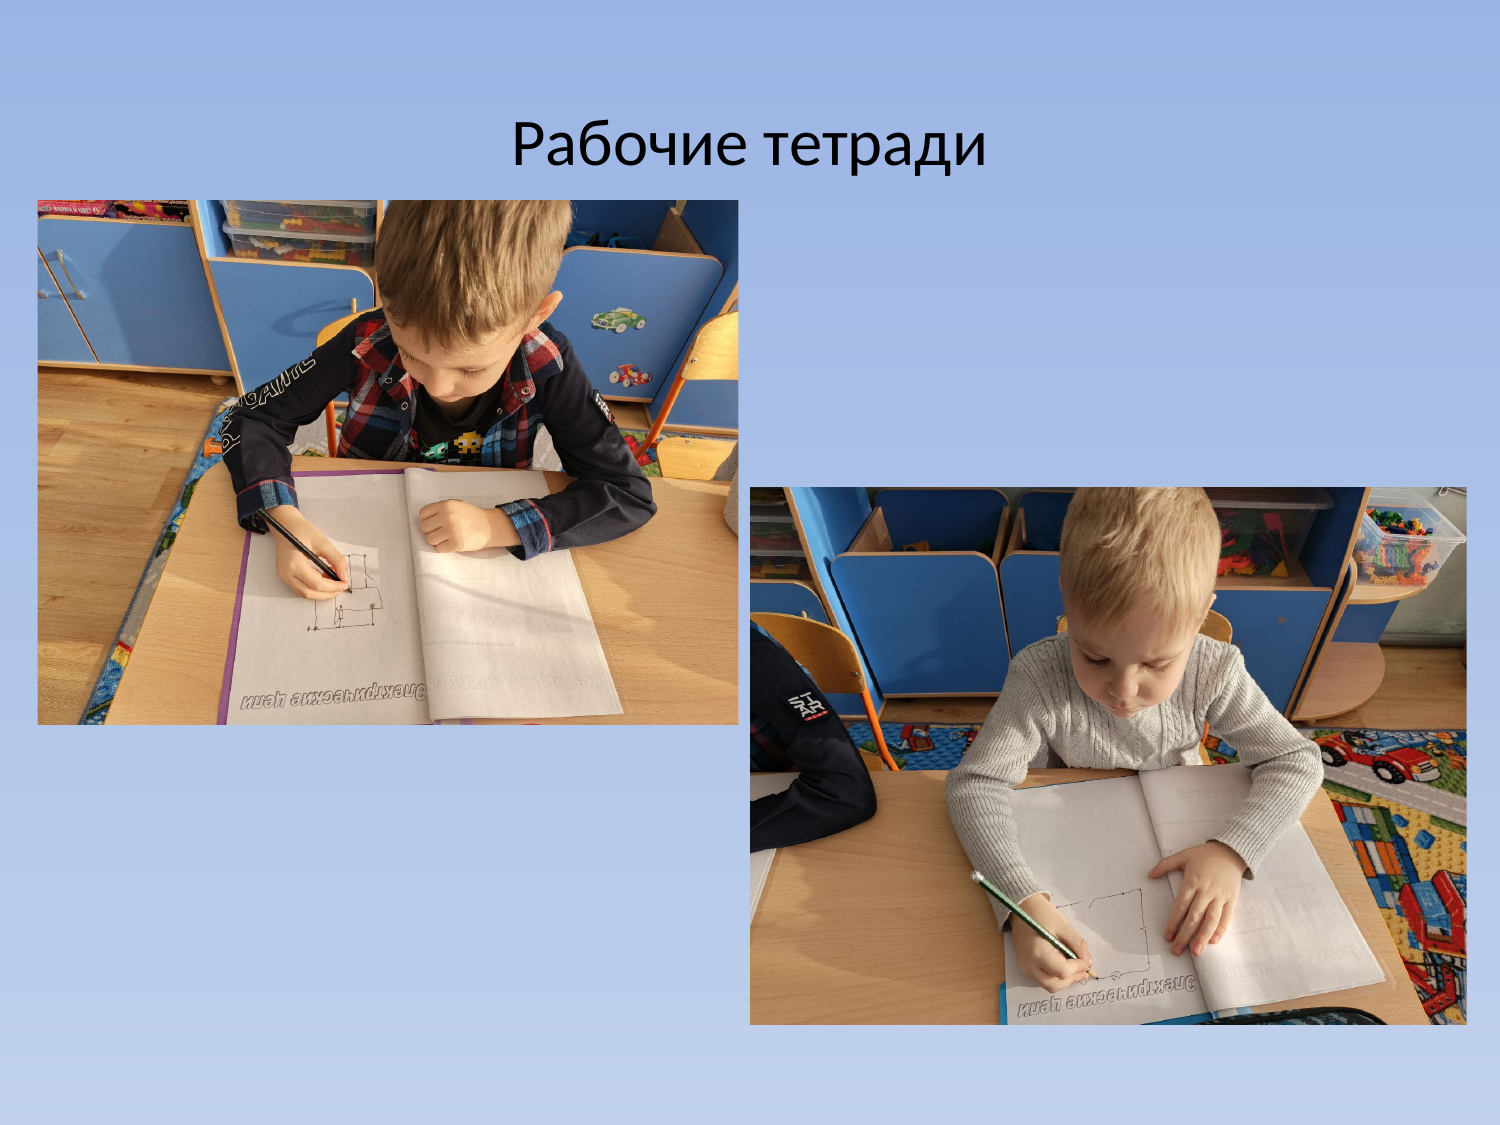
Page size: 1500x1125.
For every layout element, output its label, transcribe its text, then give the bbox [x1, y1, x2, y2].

title Рабочие тетради [75, 45, 1425, 233]
picture [749, 487, 1467, 1026]
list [37, 199, 739, 726]
